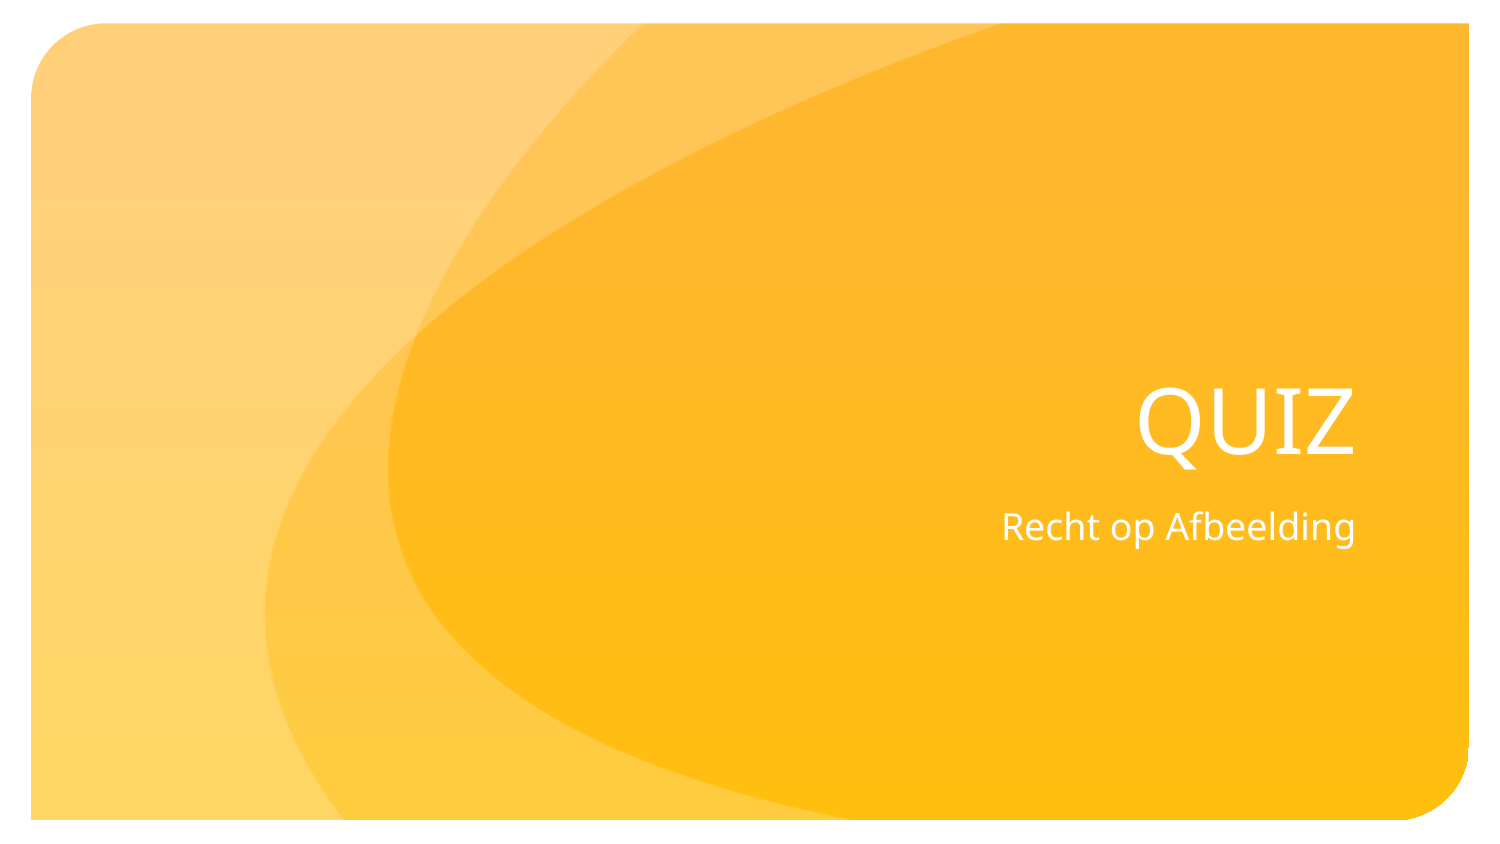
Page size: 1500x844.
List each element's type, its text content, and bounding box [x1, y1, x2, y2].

picture [25, 23, 1474, 821]
title QUIZ [262, 306, 1372, 488]
subtitle Recht op Afbeelding [262, 488, 1372, 704]
